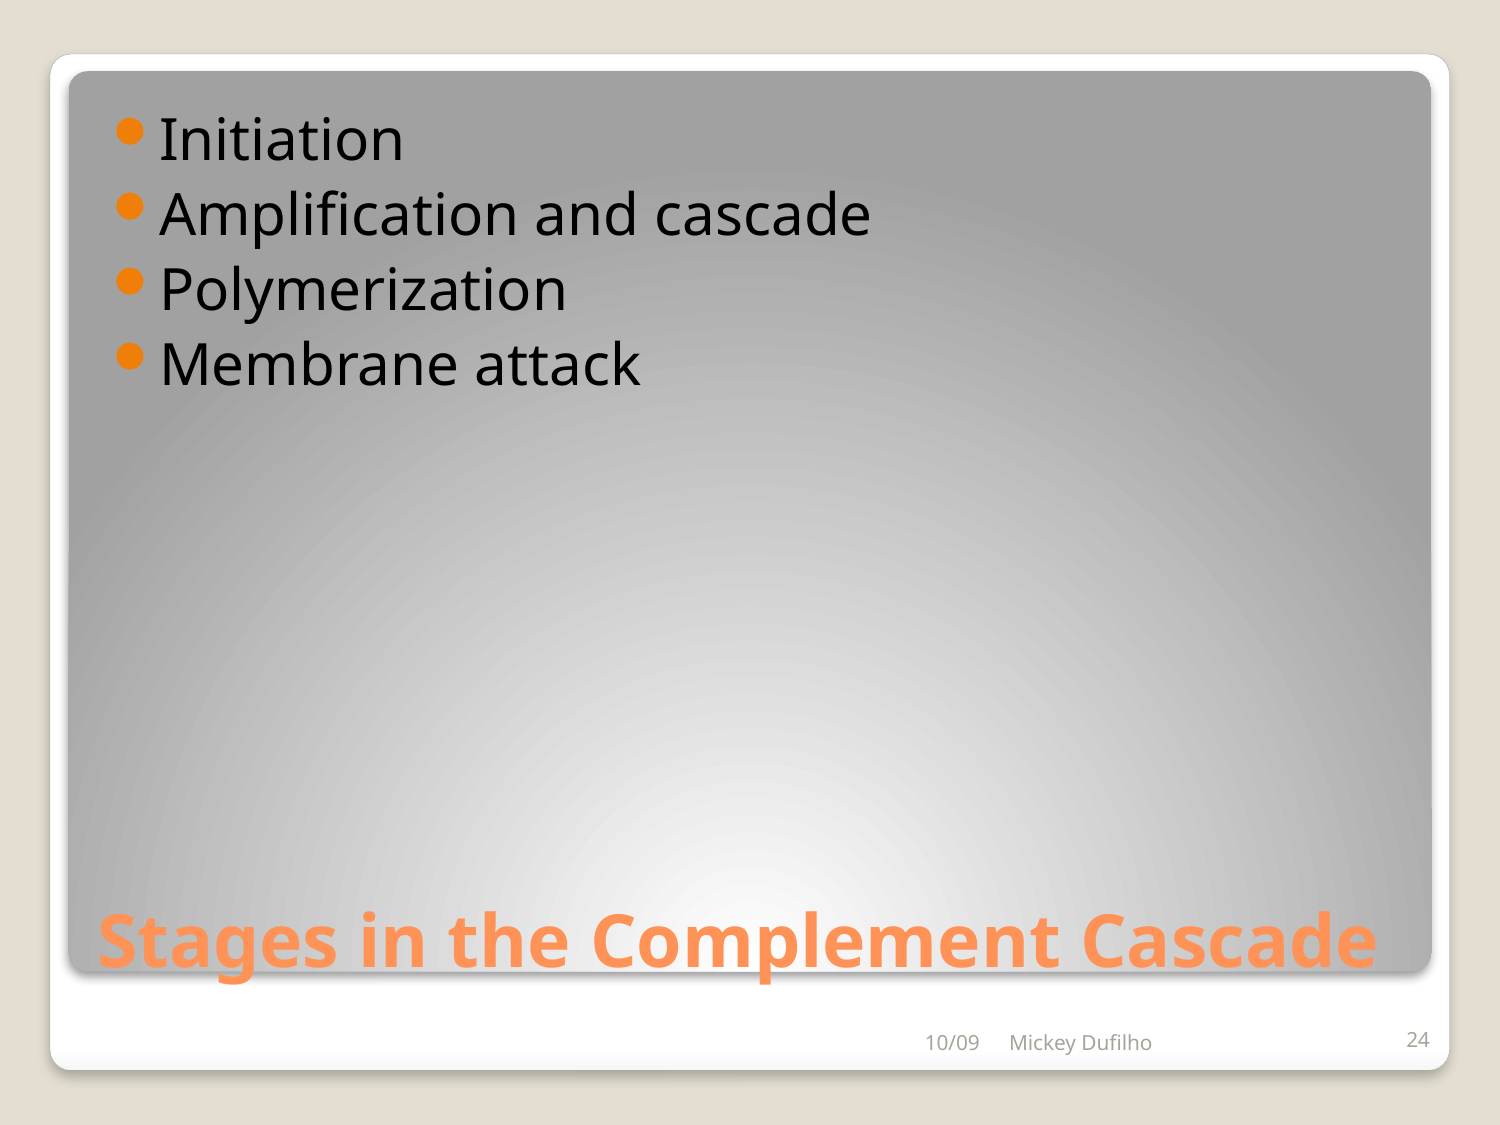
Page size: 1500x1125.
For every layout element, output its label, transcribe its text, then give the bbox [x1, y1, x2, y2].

slide_number 24 [1369, 1002, 1445, 1063]
slide_number 10/09 [619, 1002, 994, 1063]
list Initiation Amplification and cascade Polymerization Membrane attack [82, 86, 1425, 774]
title Stages in the Complement Cascade [82, 817, 1425, 990]
footer Mickey Dufilho [994, 1002, 1369, 1063]
